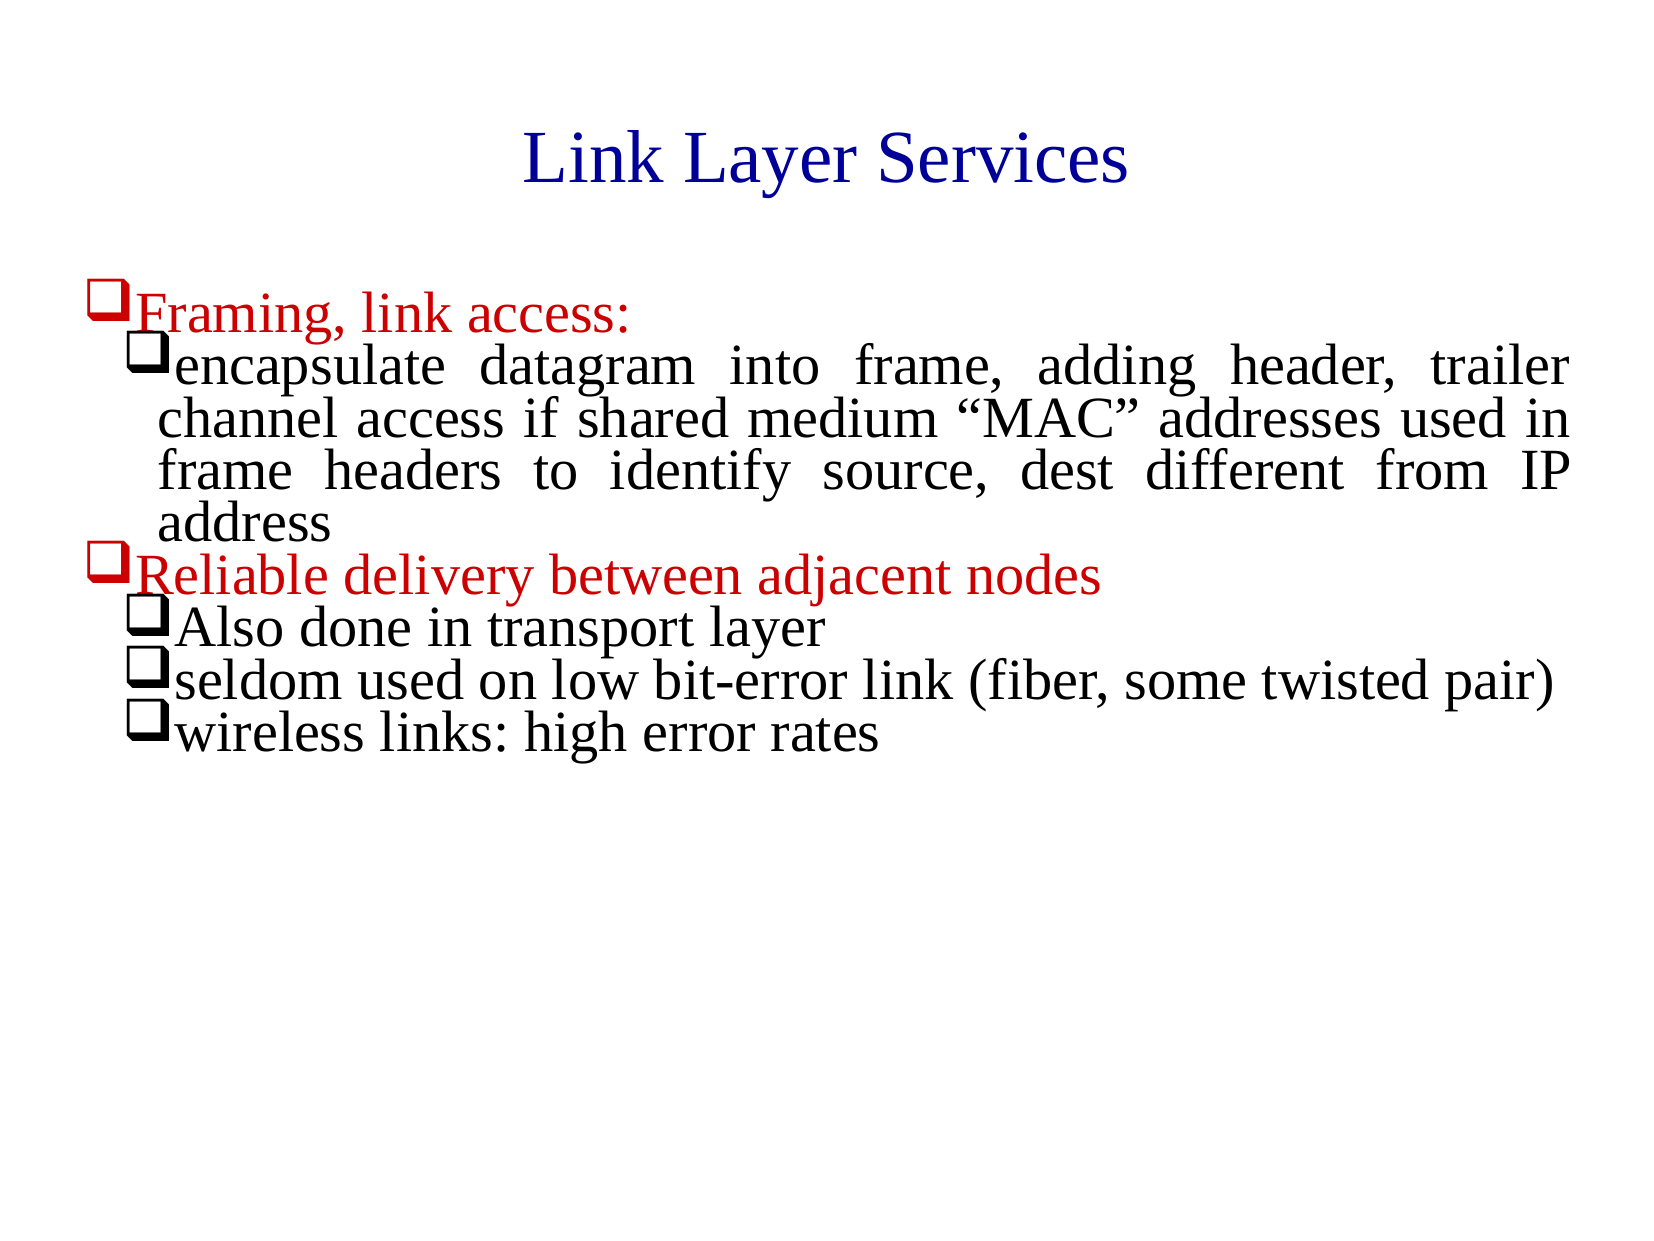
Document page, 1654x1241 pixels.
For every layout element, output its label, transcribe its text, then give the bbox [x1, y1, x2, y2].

text_box Link Layer Services [82, 49, 1571, 257]
text_box Framing, link access: encapsulate datagram into frame, adding header, trailer channel access if shared medium “MAC” addresses used in frame headers to identify source, dest different from IP address Reliable delivery between adjacent nodes Also done in transport layer seldom used on low bit-error link (fiber, some twisted pair) wireless links: high error rates [82, 290, 1571, 1010]
